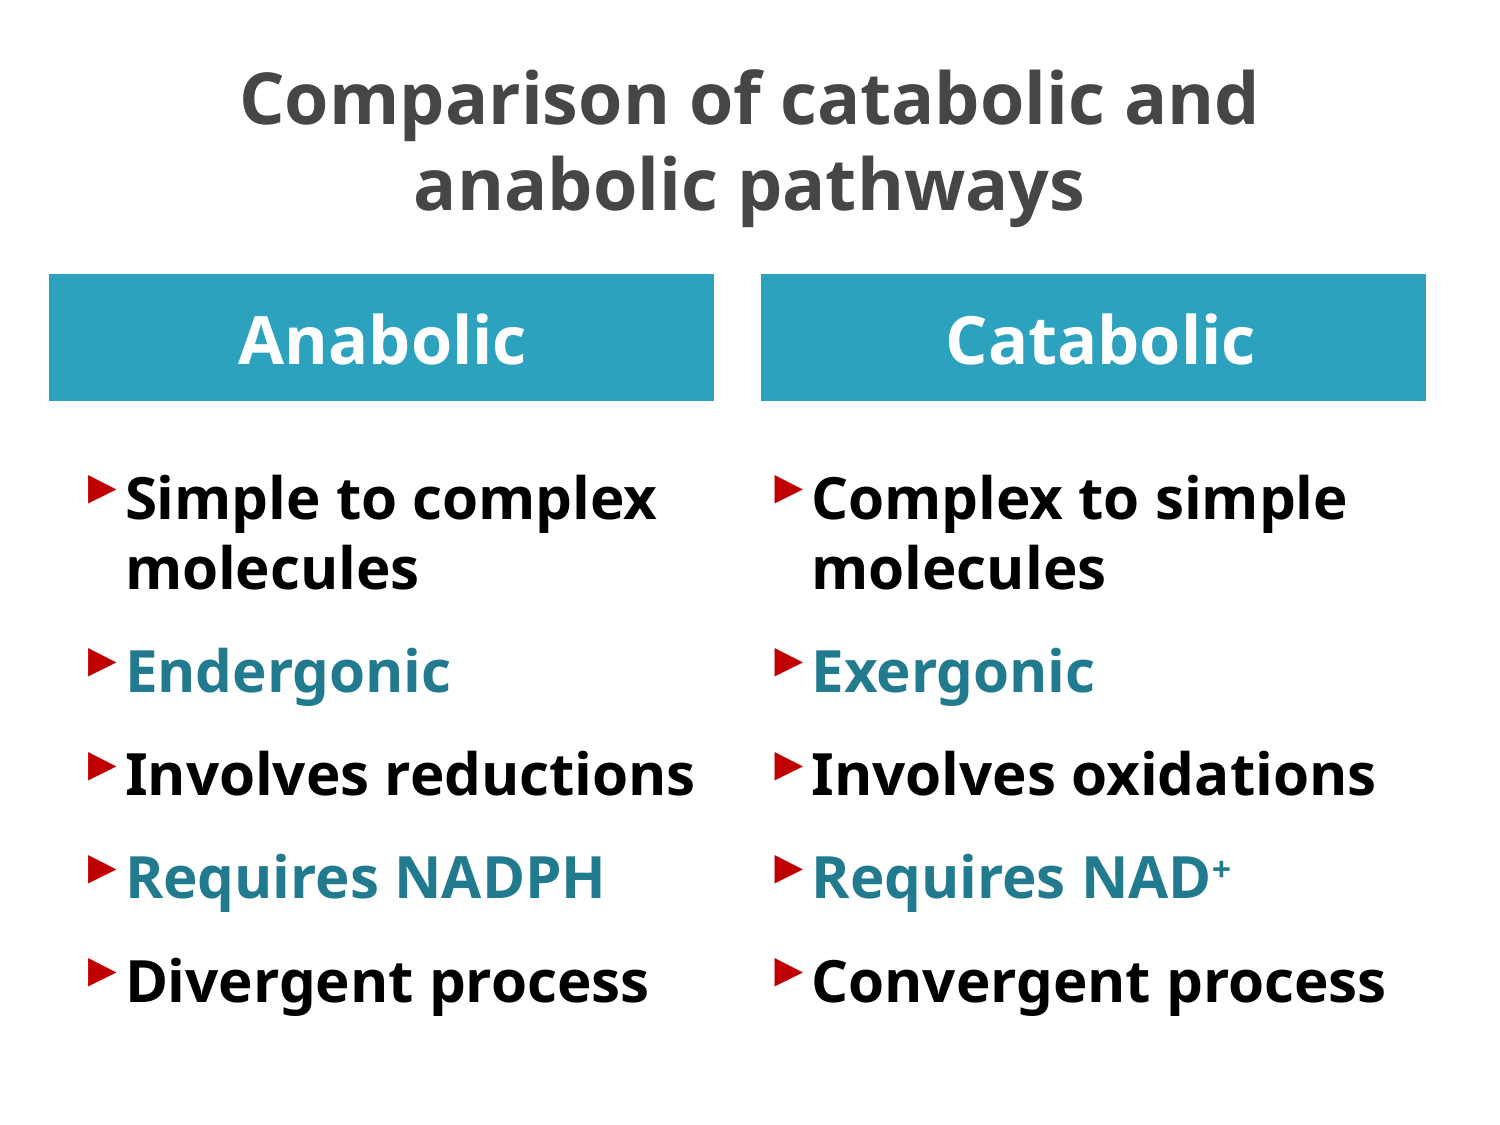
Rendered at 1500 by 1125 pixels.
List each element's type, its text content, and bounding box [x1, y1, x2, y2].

list Simple to complex molecules Endergonic Involves reductions Requires NADPH Divergent process [49, 453, 738, 1026]
title Comparison of catabolic and anabolic pathways [75, 44, 1425, 233]
list Anabolic [49, 274, 714, 401]
list Complex to simple molecules Exergonic Involves oxidations Requires NAD+ Convergent process [736, 453, 1451, 1016]
list Catabolic [761, 274, 1426, 401]
